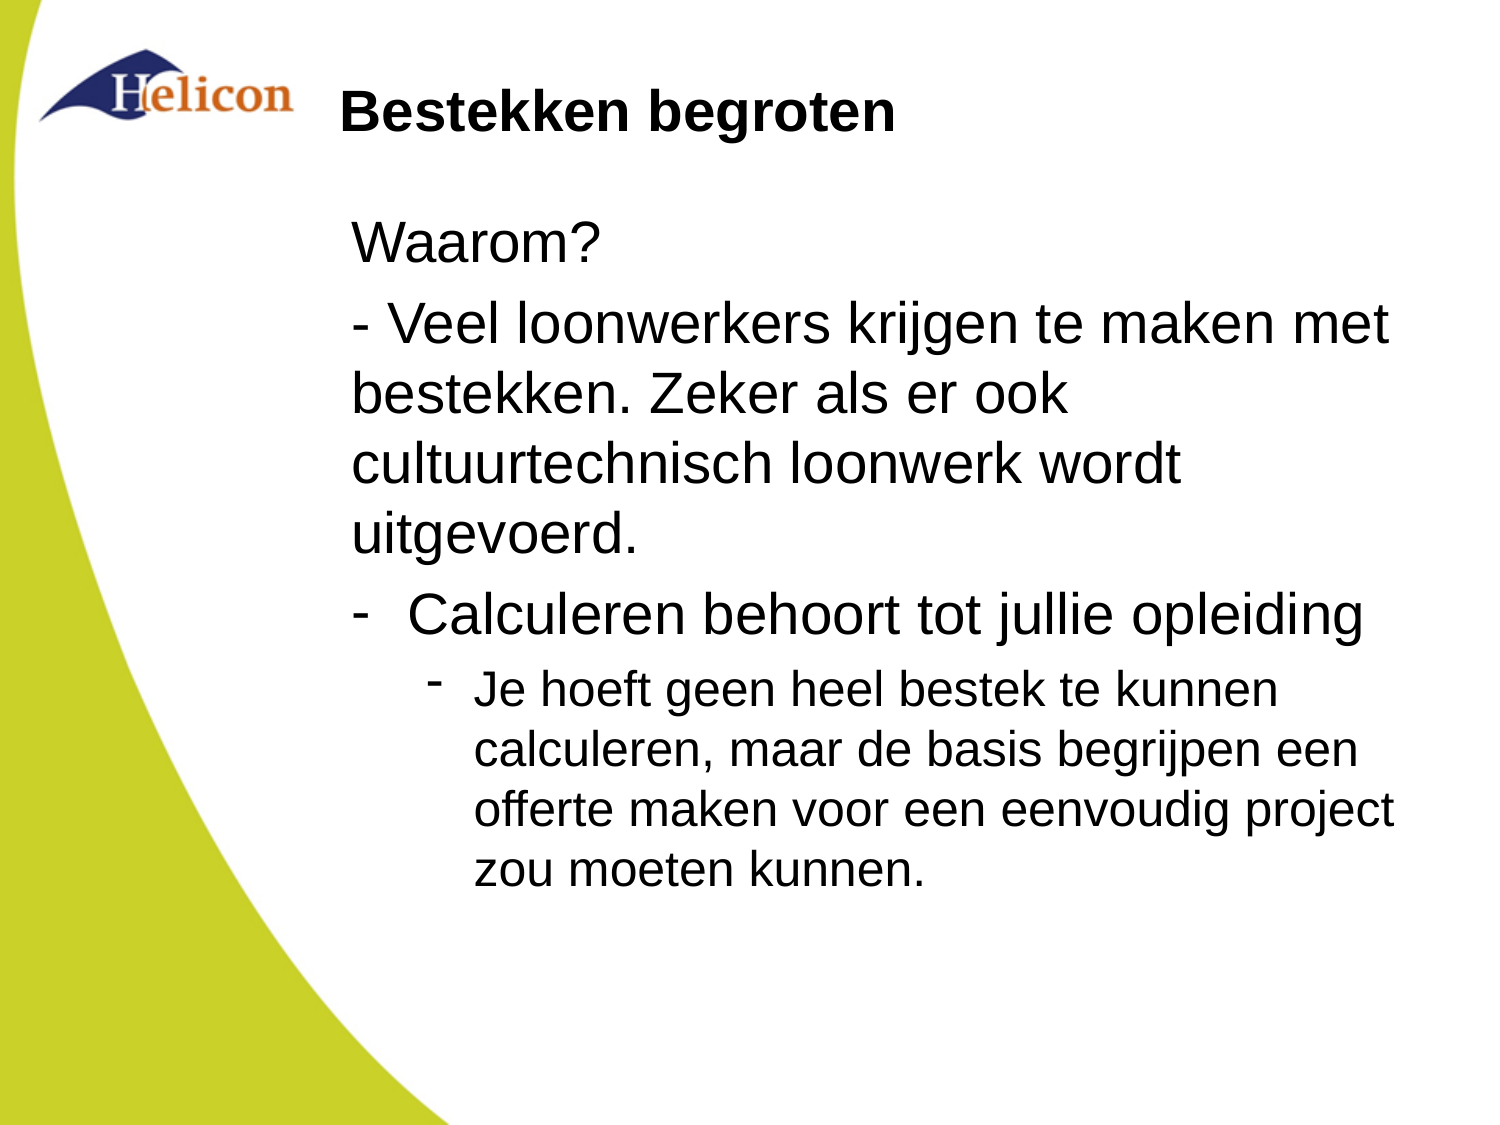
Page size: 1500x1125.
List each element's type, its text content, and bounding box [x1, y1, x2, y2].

title Bestekken begroten [324, 54, 1415, 161]
list Waarom? - Veel loonwerkers krijgen te maken met bestekken. Zeker als er ook cultuurtechnisch loonwerk wordt uitgevoerd. Calculeren behoort tot jullie opleiding Je hoeft geen heel bestek te kunnen calculeren, maar de basis begrijpen een offerte maken voor een eenvoudig project zou moeten kunnen. [336, 196, 1425, 1005]
picture [0, 0, 1500, 1125]
